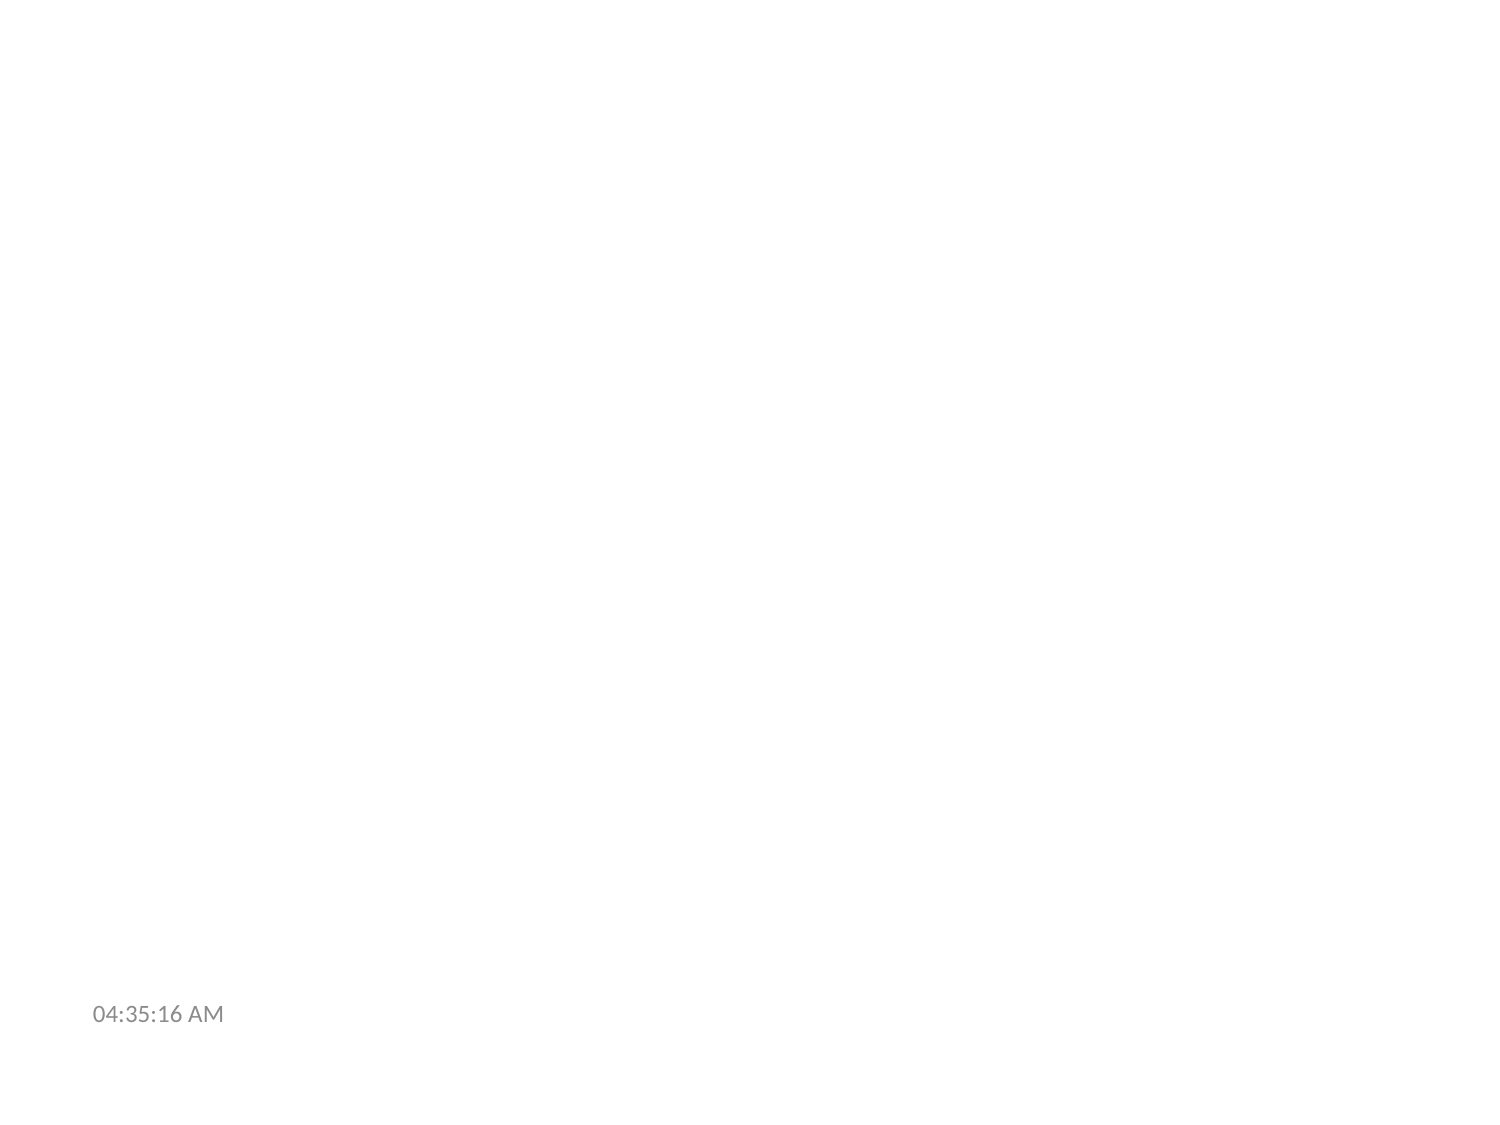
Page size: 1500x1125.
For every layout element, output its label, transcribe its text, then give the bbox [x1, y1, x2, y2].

text_box 3:35:09 PM [77, 982, 428, 1043]
